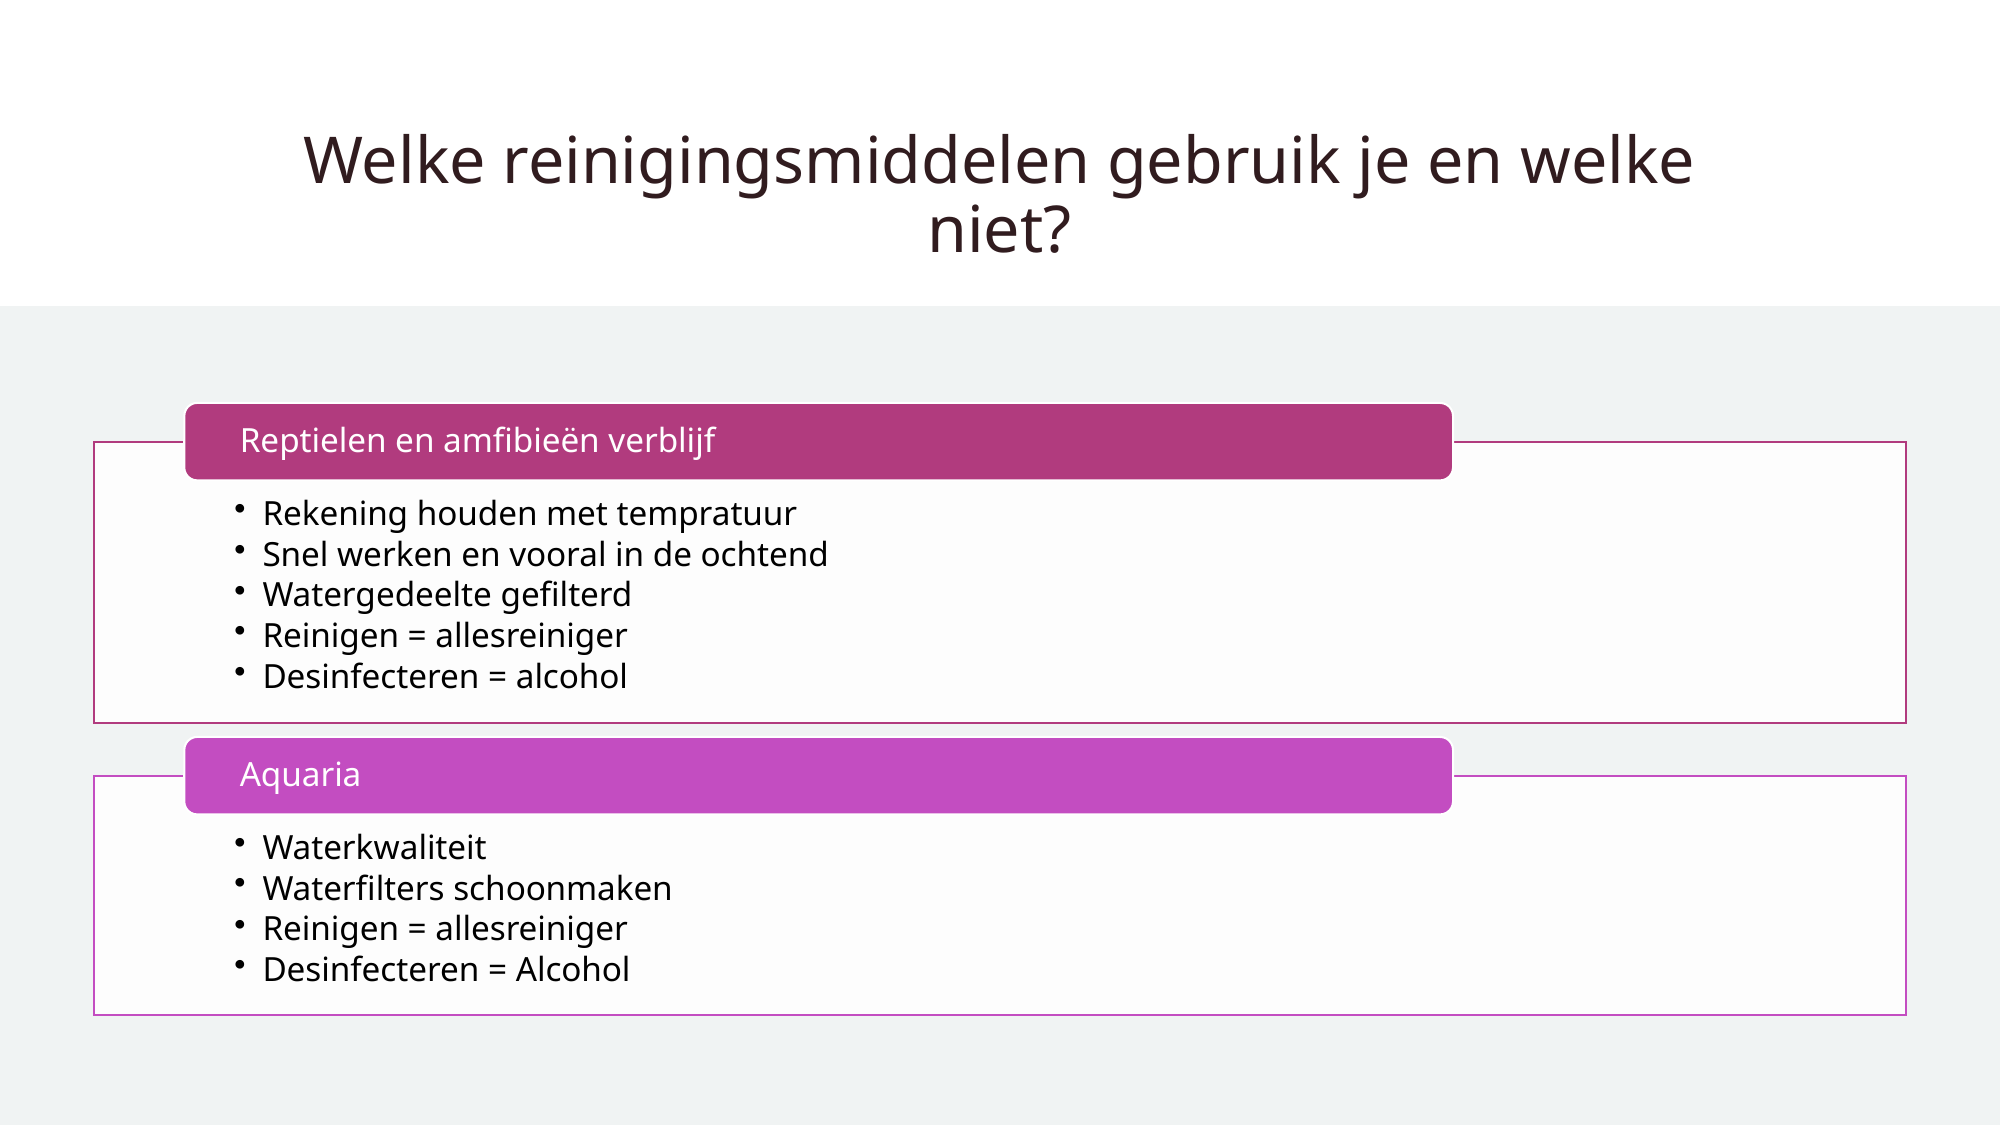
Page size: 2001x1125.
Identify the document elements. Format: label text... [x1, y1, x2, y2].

text_box [0, 0, 2000, 305]
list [93, 389, 1907, 1030]
text_box [0, 305, 2000, 1125]
title Welke reinigingsmiddelen gebruik je en welke niet? [233, 115, 1766, 279]
